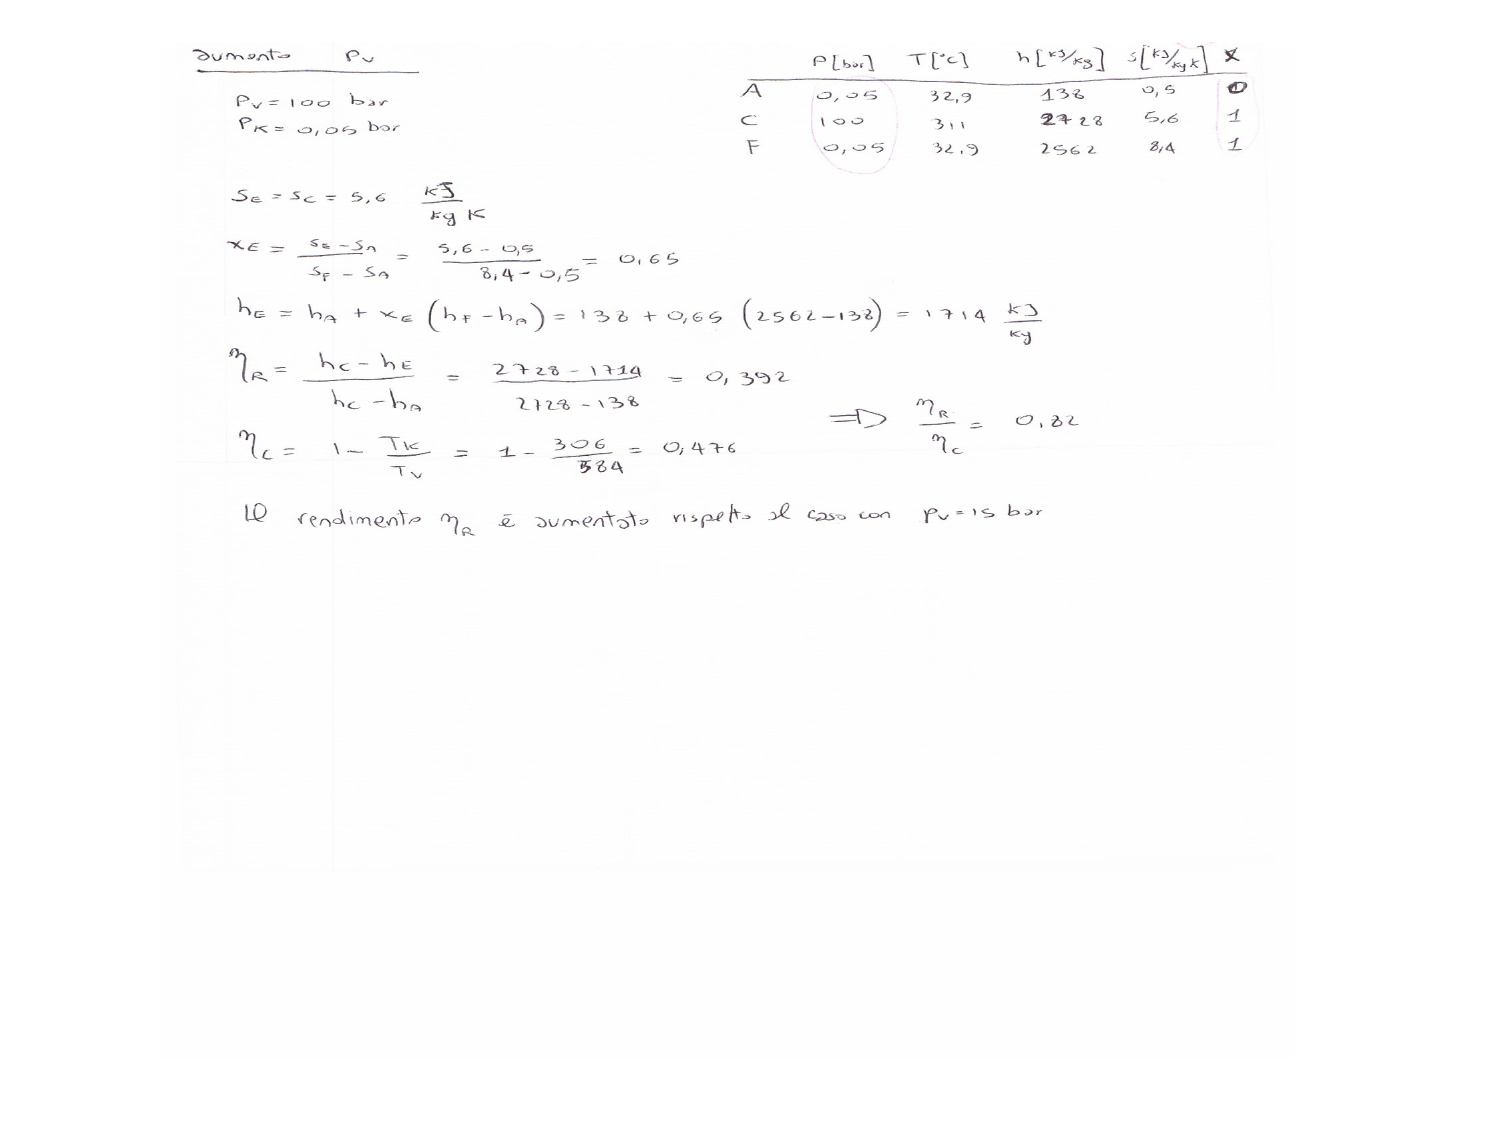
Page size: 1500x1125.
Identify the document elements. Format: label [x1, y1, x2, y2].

list [159, 42, 1294, 1059]
